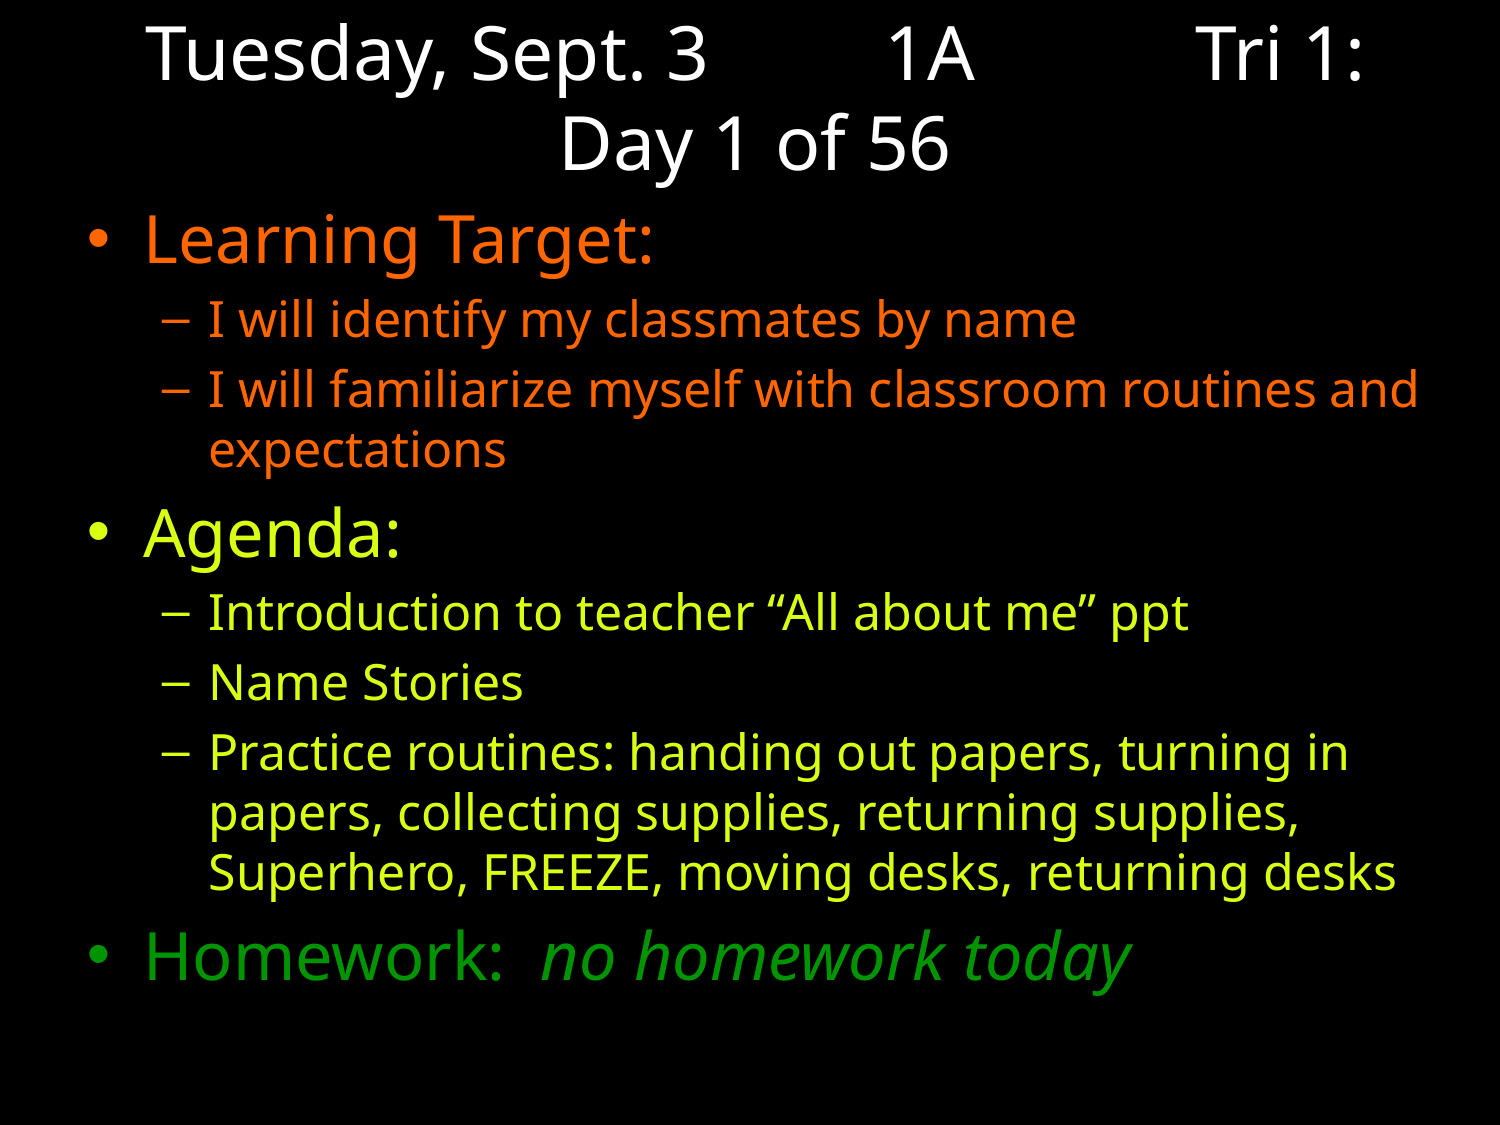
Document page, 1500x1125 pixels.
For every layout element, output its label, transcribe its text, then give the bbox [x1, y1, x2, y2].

list Learning Target: I will identify my classmates by name I will familiarize myself with classroom routines and expectations Agenda: Introduction to teacher “All about me” ppt Name Stories Practice routines: handing out papers, turning in papers, collecting supplies, returning supplies, Superhero, FREEZE, moving desks, returning desks Homework: no homework today [71, 189, 1440, 1057]
title Tuesday, Sept. 3 1A Tri 1: Day 1 of 56 [71, 1, 1440, 189]
